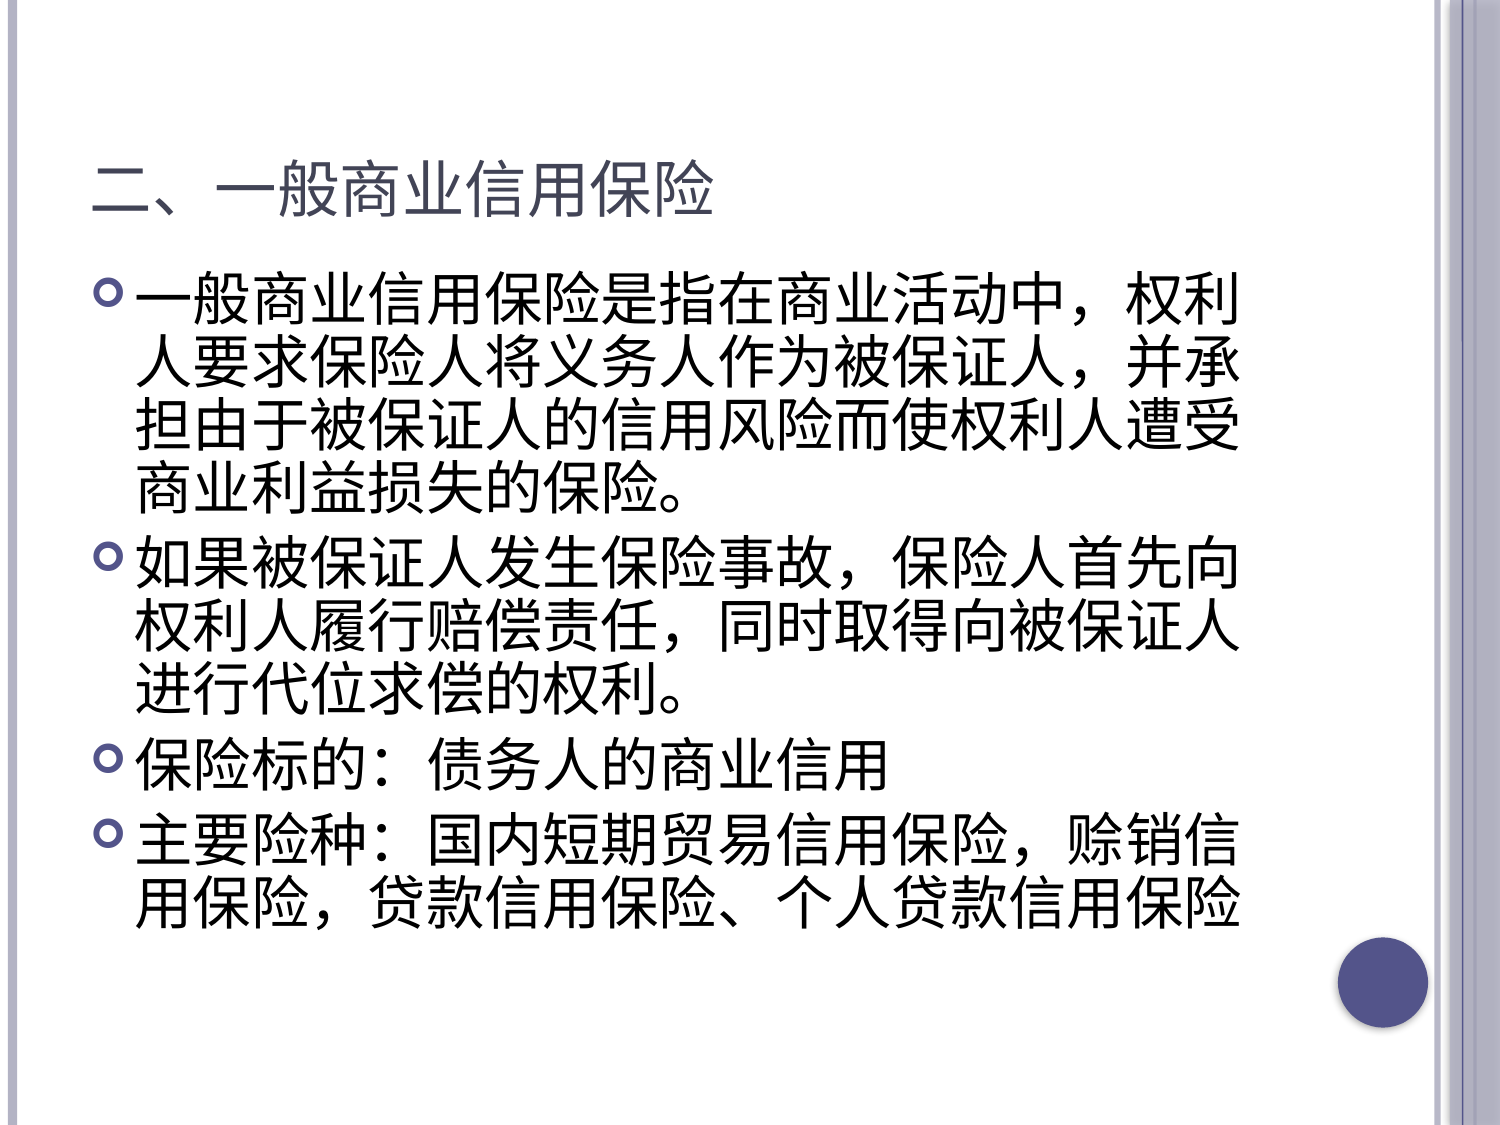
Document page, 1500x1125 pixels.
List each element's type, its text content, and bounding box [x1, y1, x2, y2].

title 二、一般商业信用保险 [75, 45, 1300, 233]
list 一般商业信用保险是指在商业活动中，权利人要求保险人将义务人作为被保证人，并承担由于被保证人的信用风险而使权利人遭受商业利益损失的保险。 如果被保证人发生保险事故，保险人首先向权利人履行赔偿责任，同时取得向被保证人进行代位求偿的权利。 保险标的：债务人的商业信用 主要险种：国内短期贸易信用保险，赊销信用保险，贷款信用保险、个人贷款信用保险 [74, 262, 1301, 1063]
